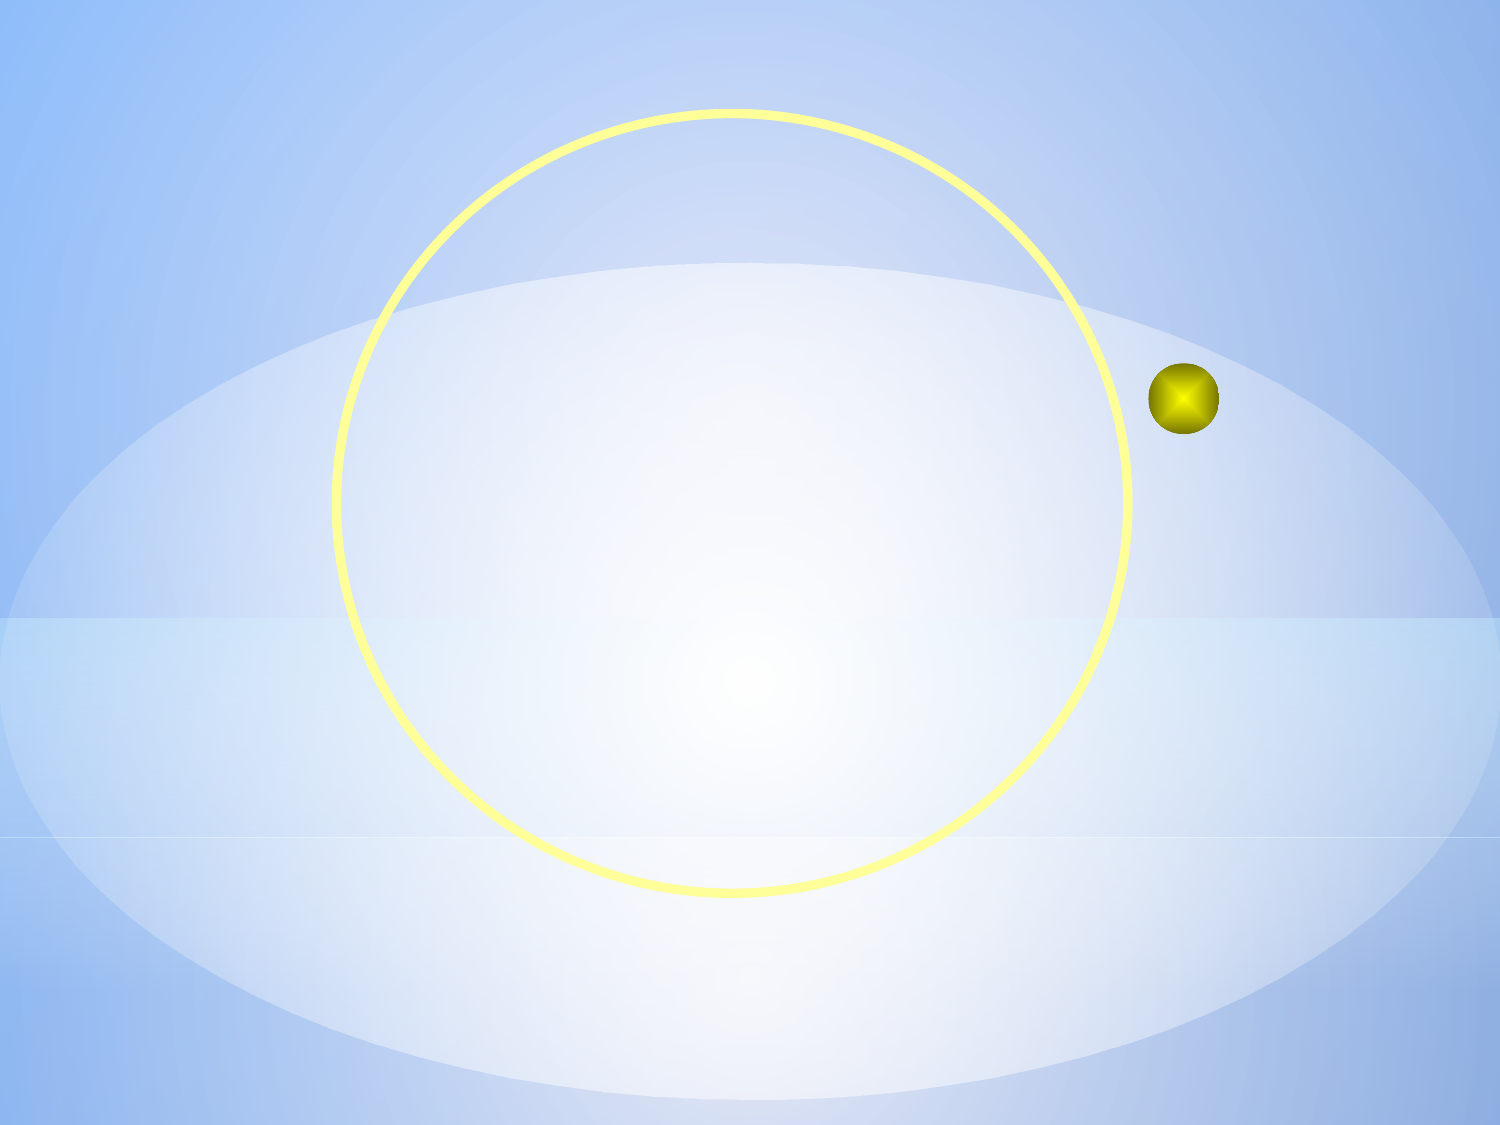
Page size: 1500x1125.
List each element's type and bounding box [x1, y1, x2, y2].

text_box [336, 113, 1128, 894]
text_box [1148, 363, 1220, 435]
